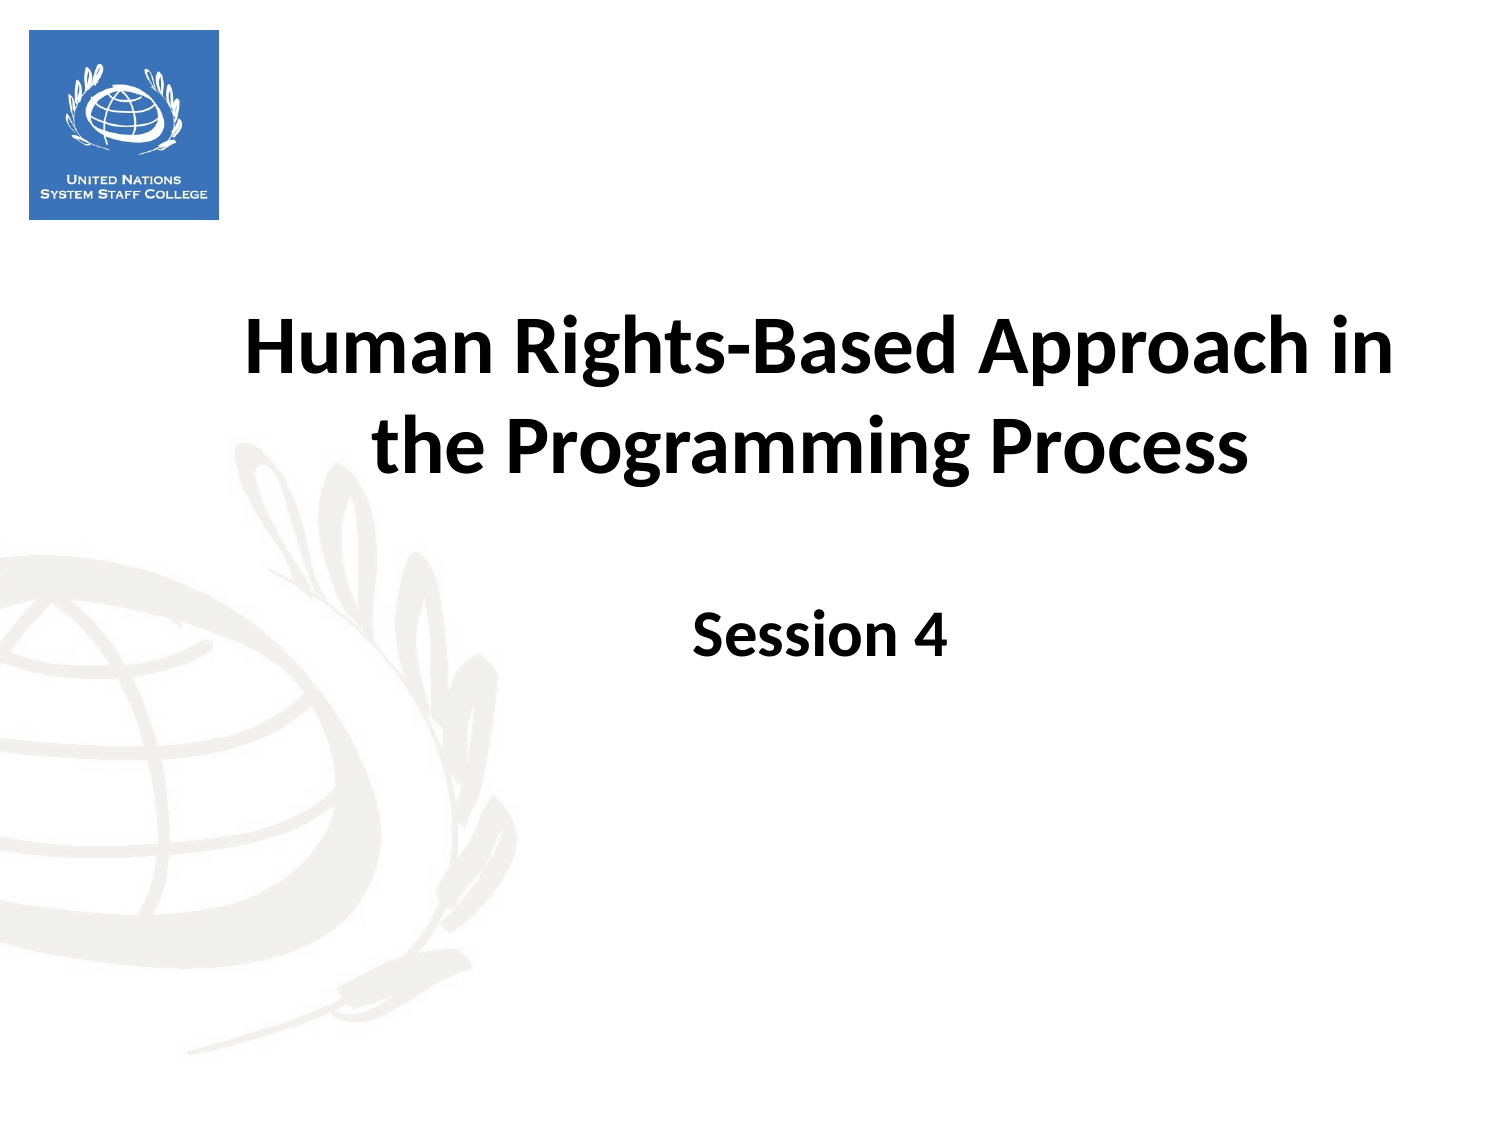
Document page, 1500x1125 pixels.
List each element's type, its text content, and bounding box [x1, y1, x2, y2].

title Human Rights-Based Approach in the Programming Process Session 4 [182, 290, 1459, 670]
picture [29, 30, 219, 220]
